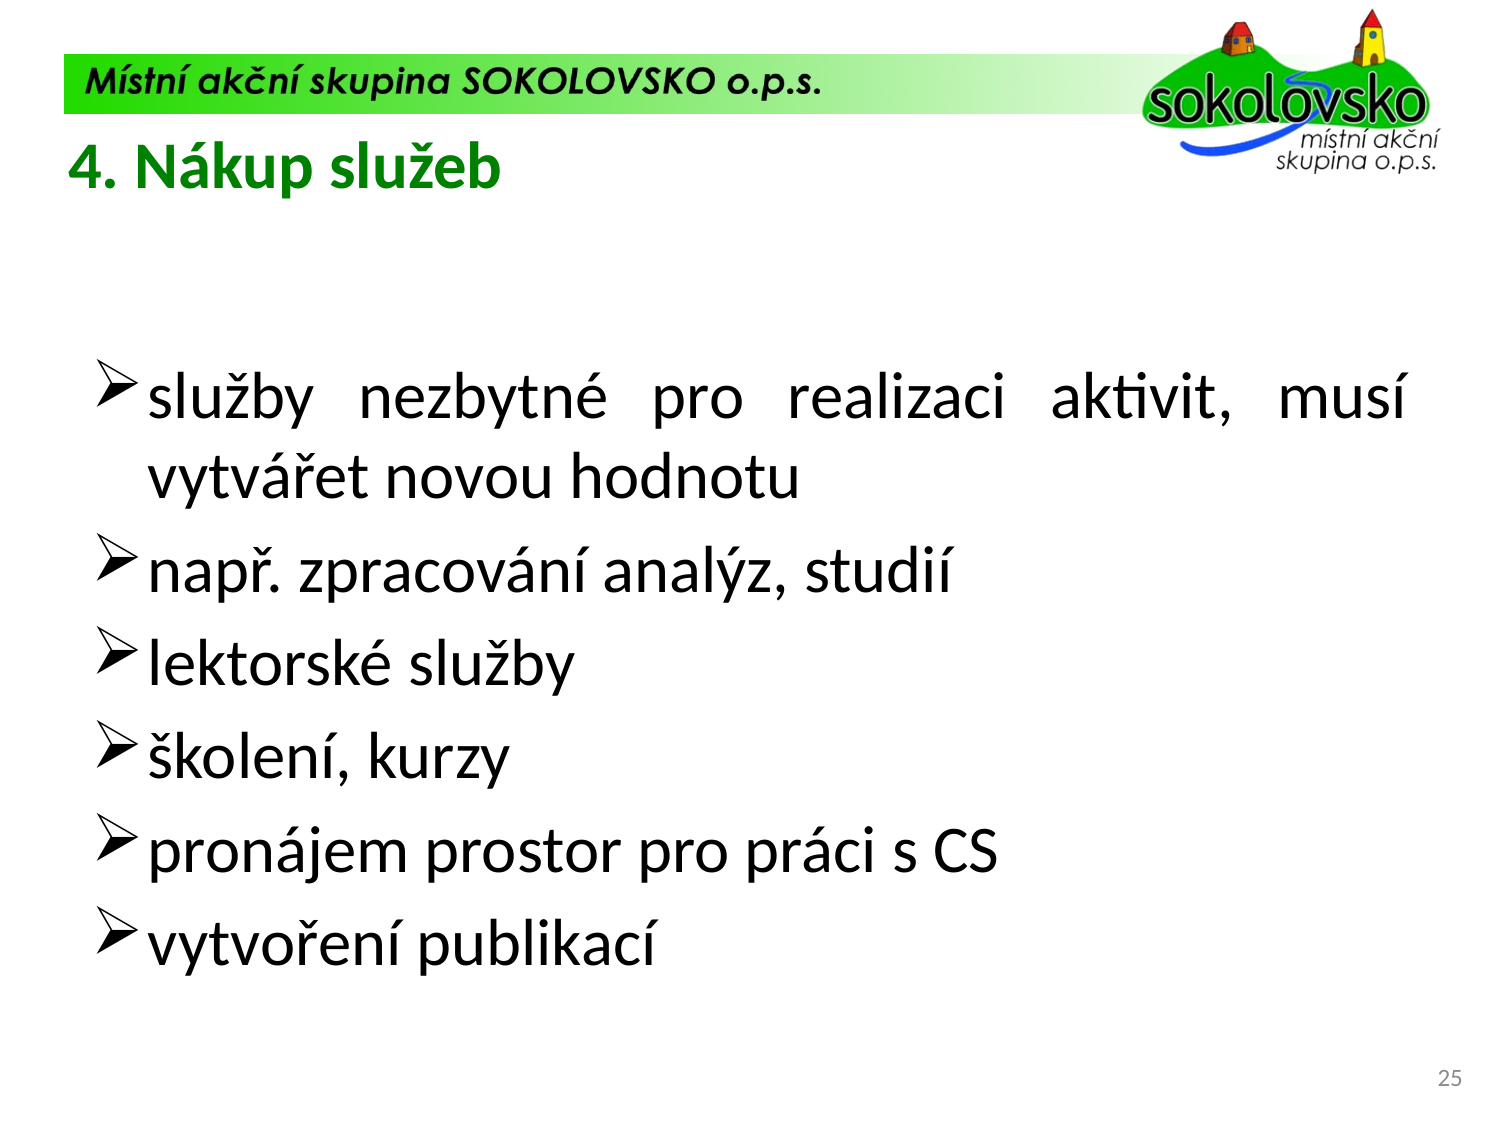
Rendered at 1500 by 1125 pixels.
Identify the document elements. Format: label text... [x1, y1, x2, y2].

title 4. Nákup služeb [53, 137, 1404, 268]
list služby nezbytné pro realizaci aktivit, musí vytvářet novou hodnotu např. zpracování analýz, studií lektorské služby školení, kurzy pronájem prostor pro práci s CS vytvoření publikací [76, 250, 1424, 1083]
picture [64, 0, 1455, 197]
slide_number 25 [1128, 1046, 1478, 1107]
